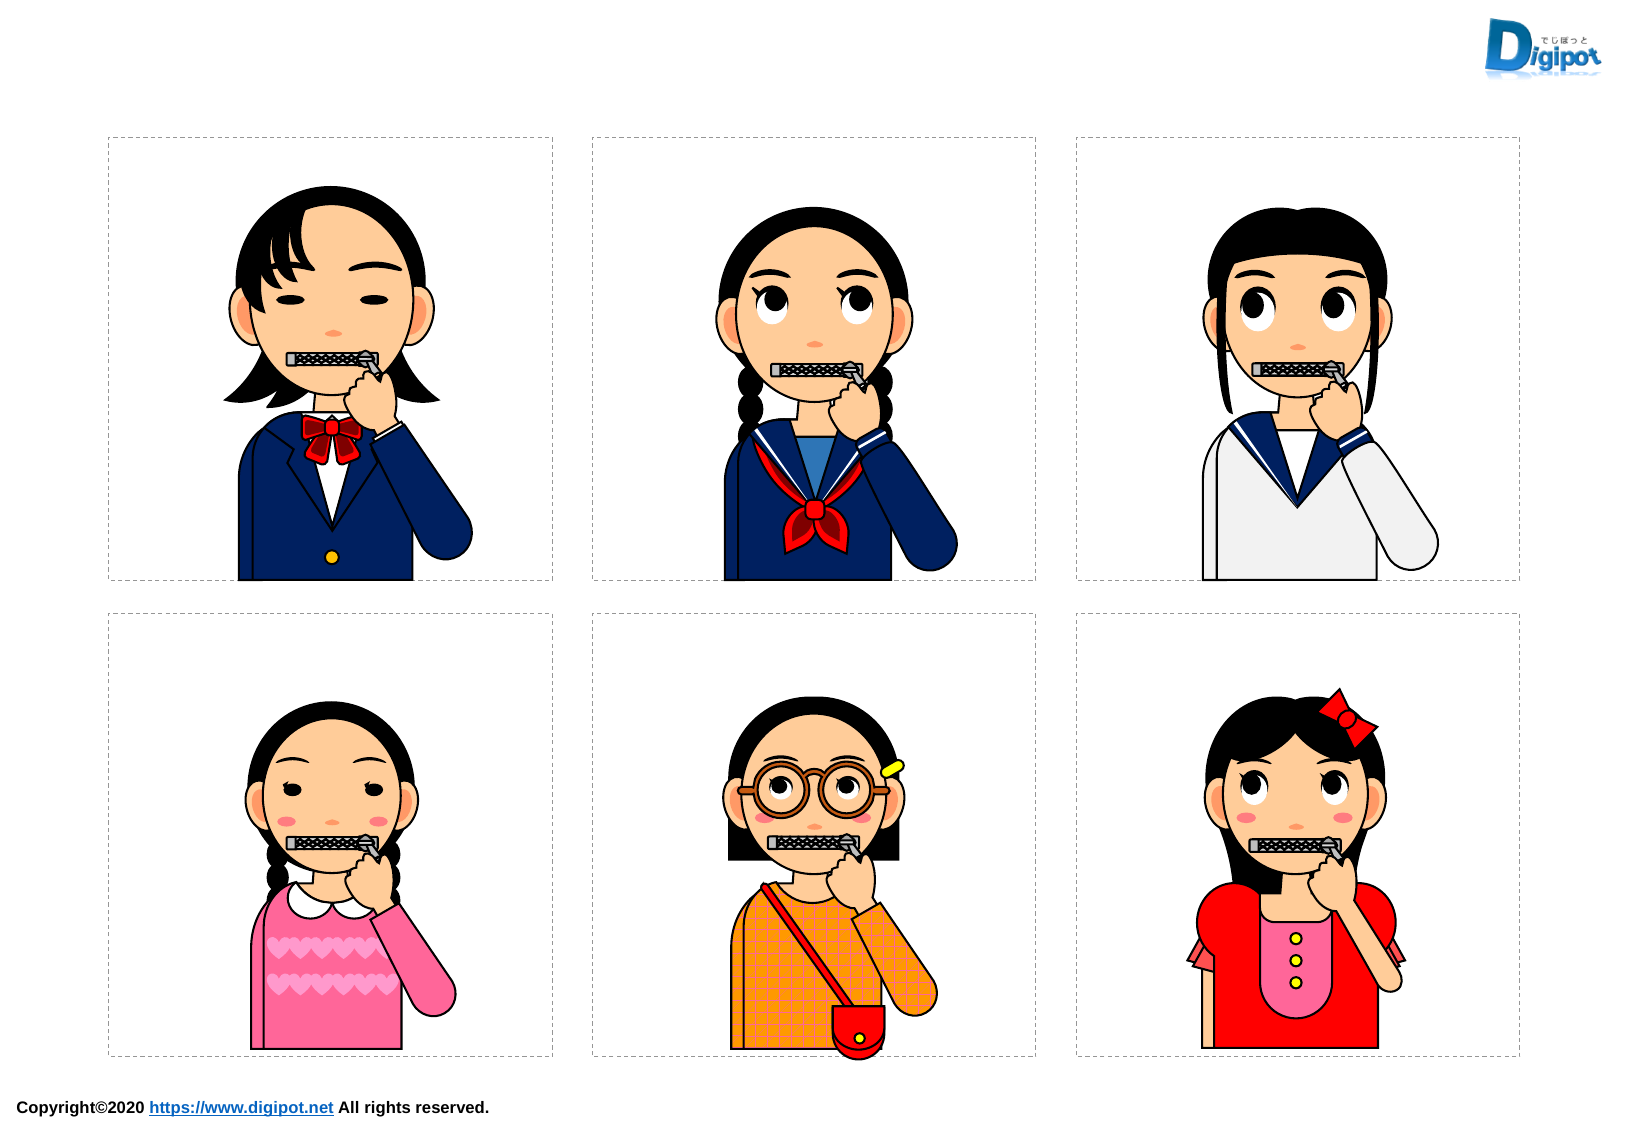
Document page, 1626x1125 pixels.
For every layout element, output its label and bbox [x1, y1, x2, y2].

text_box [246, 702, 438, 1049]
text_box [717, 207, 937, 580]
text_box [225, 186, 451, 580]
text_box [723, 697, 919, 1060]
text_box [1202, 208, 1418, 580]
text_box [1189, 692, 1403, 1048]
picture [1485, 18, 1602, 82]
